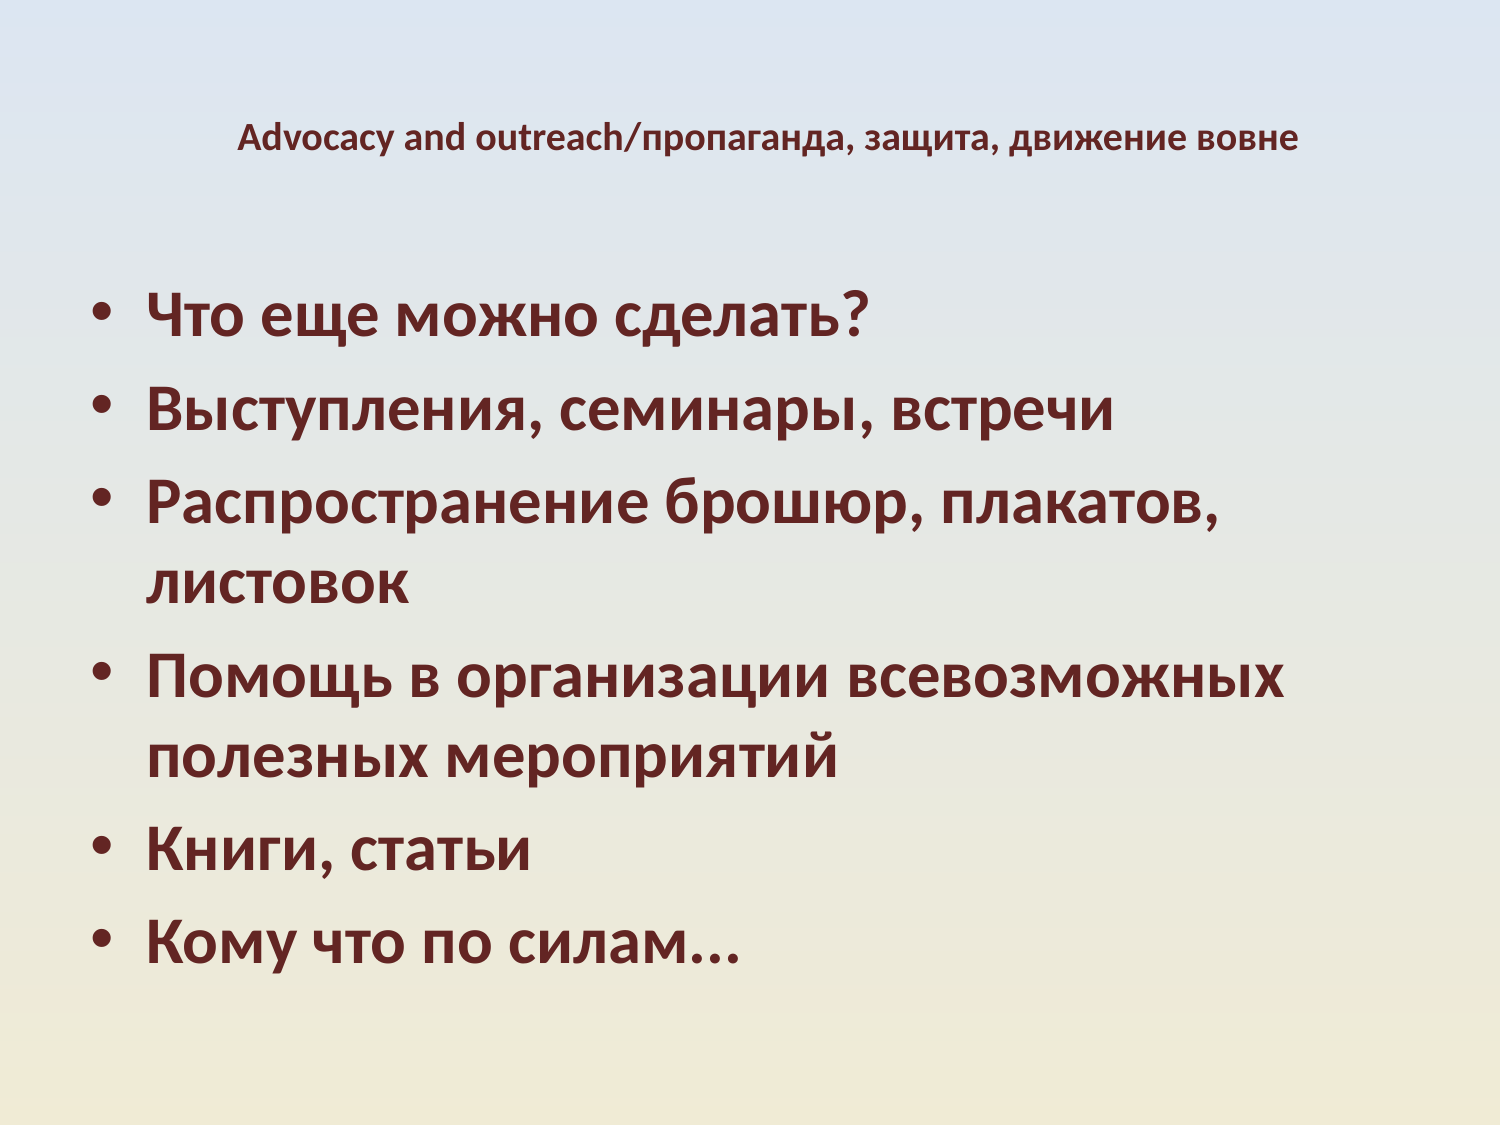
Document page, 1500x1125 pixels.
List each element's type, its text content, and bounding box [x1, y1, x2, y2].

list Что еще можно сделать? Выступления, семинары, встречи Распространение брошюр, плакатов, листовок Помощь в организации всевозможных полезных мероприятий Книги, статьи Кому что по силам... [74, 262, 1426, 1006]
title Advocacy and outreach/пропаганда, защита, движение вовне [93, 46, 1444, 235]
